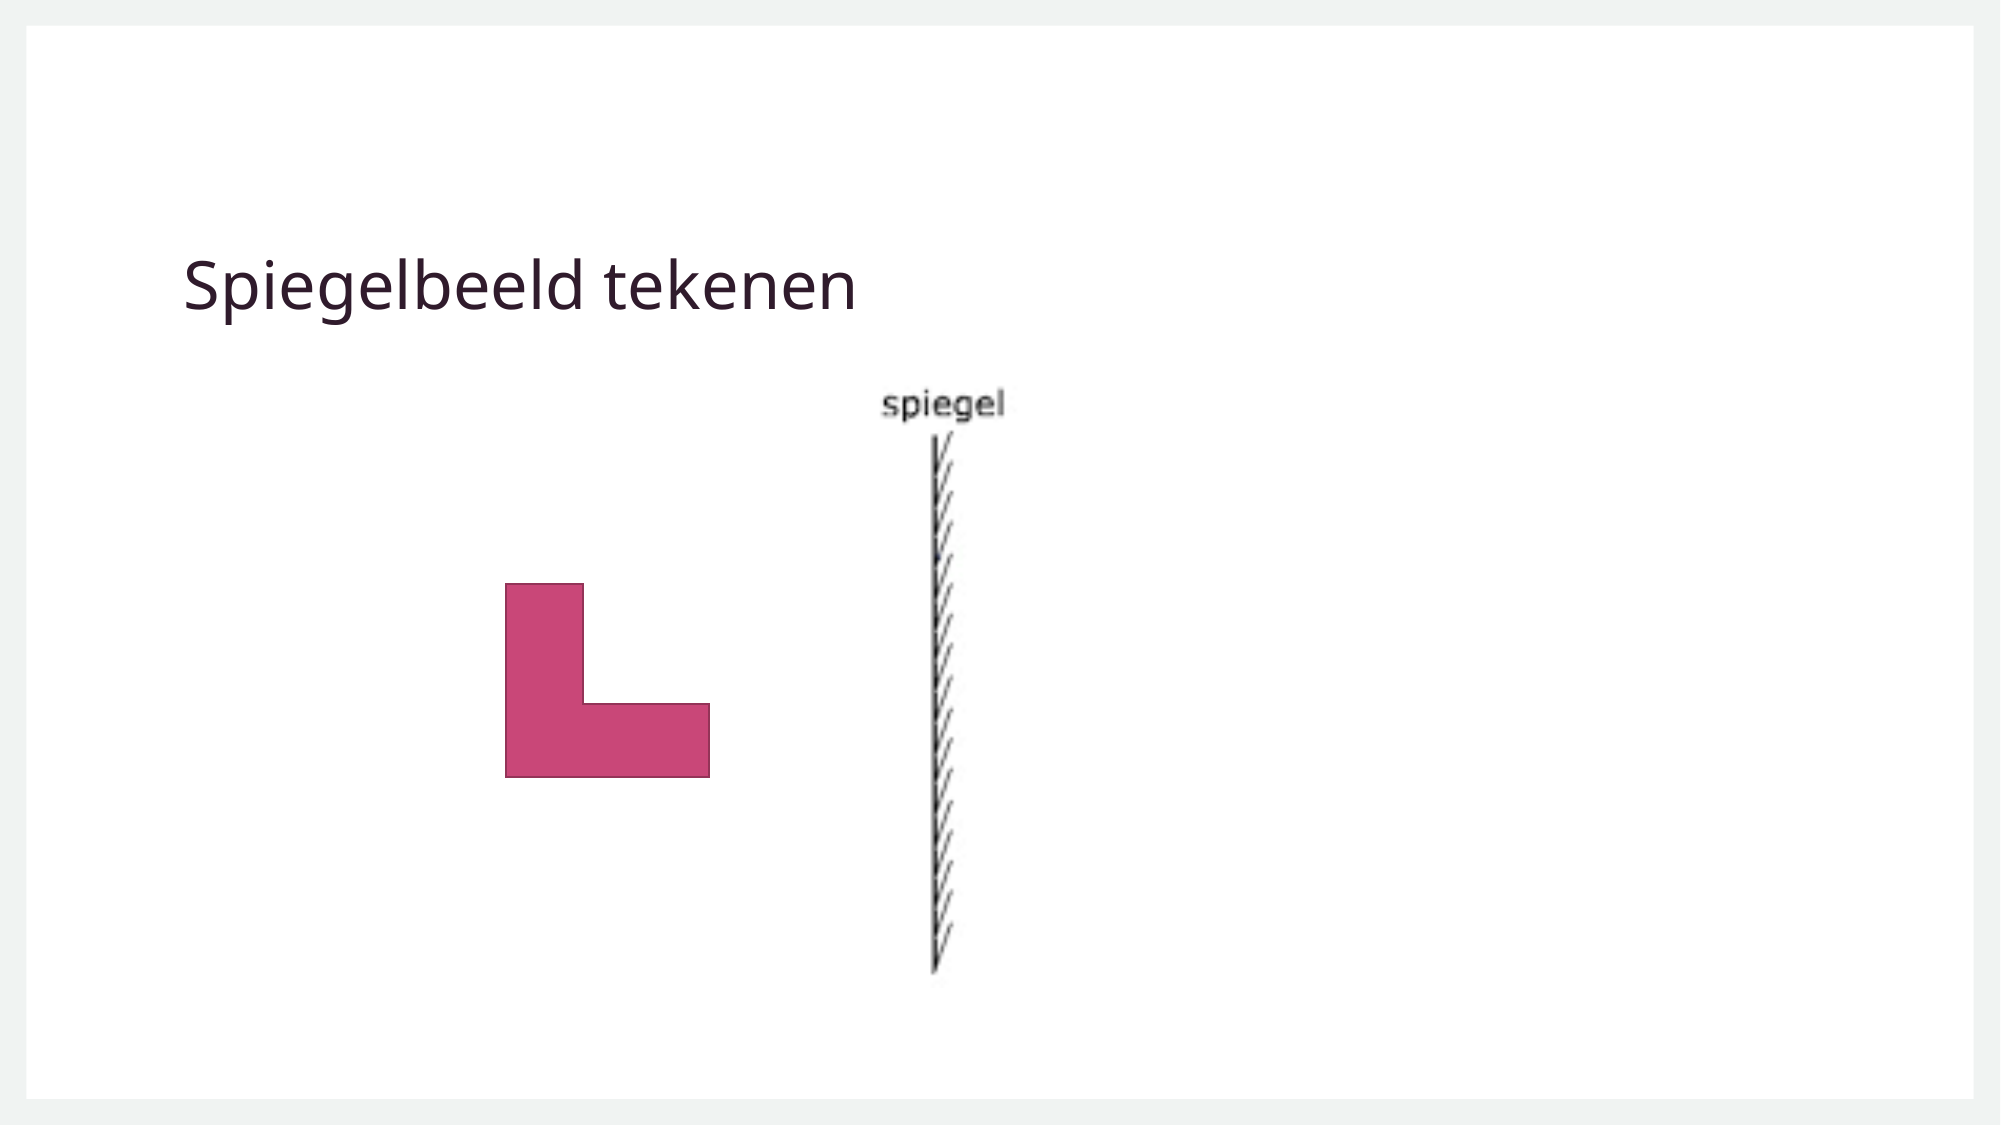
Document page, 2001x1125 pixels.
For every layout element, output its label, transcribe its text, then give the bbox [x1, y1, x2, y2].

picture [866, 373, 1408, 988]
text_box [505, 583, 710, 778]
title Spiegelbeeld tekenen [168, 118, 1832, 331]
